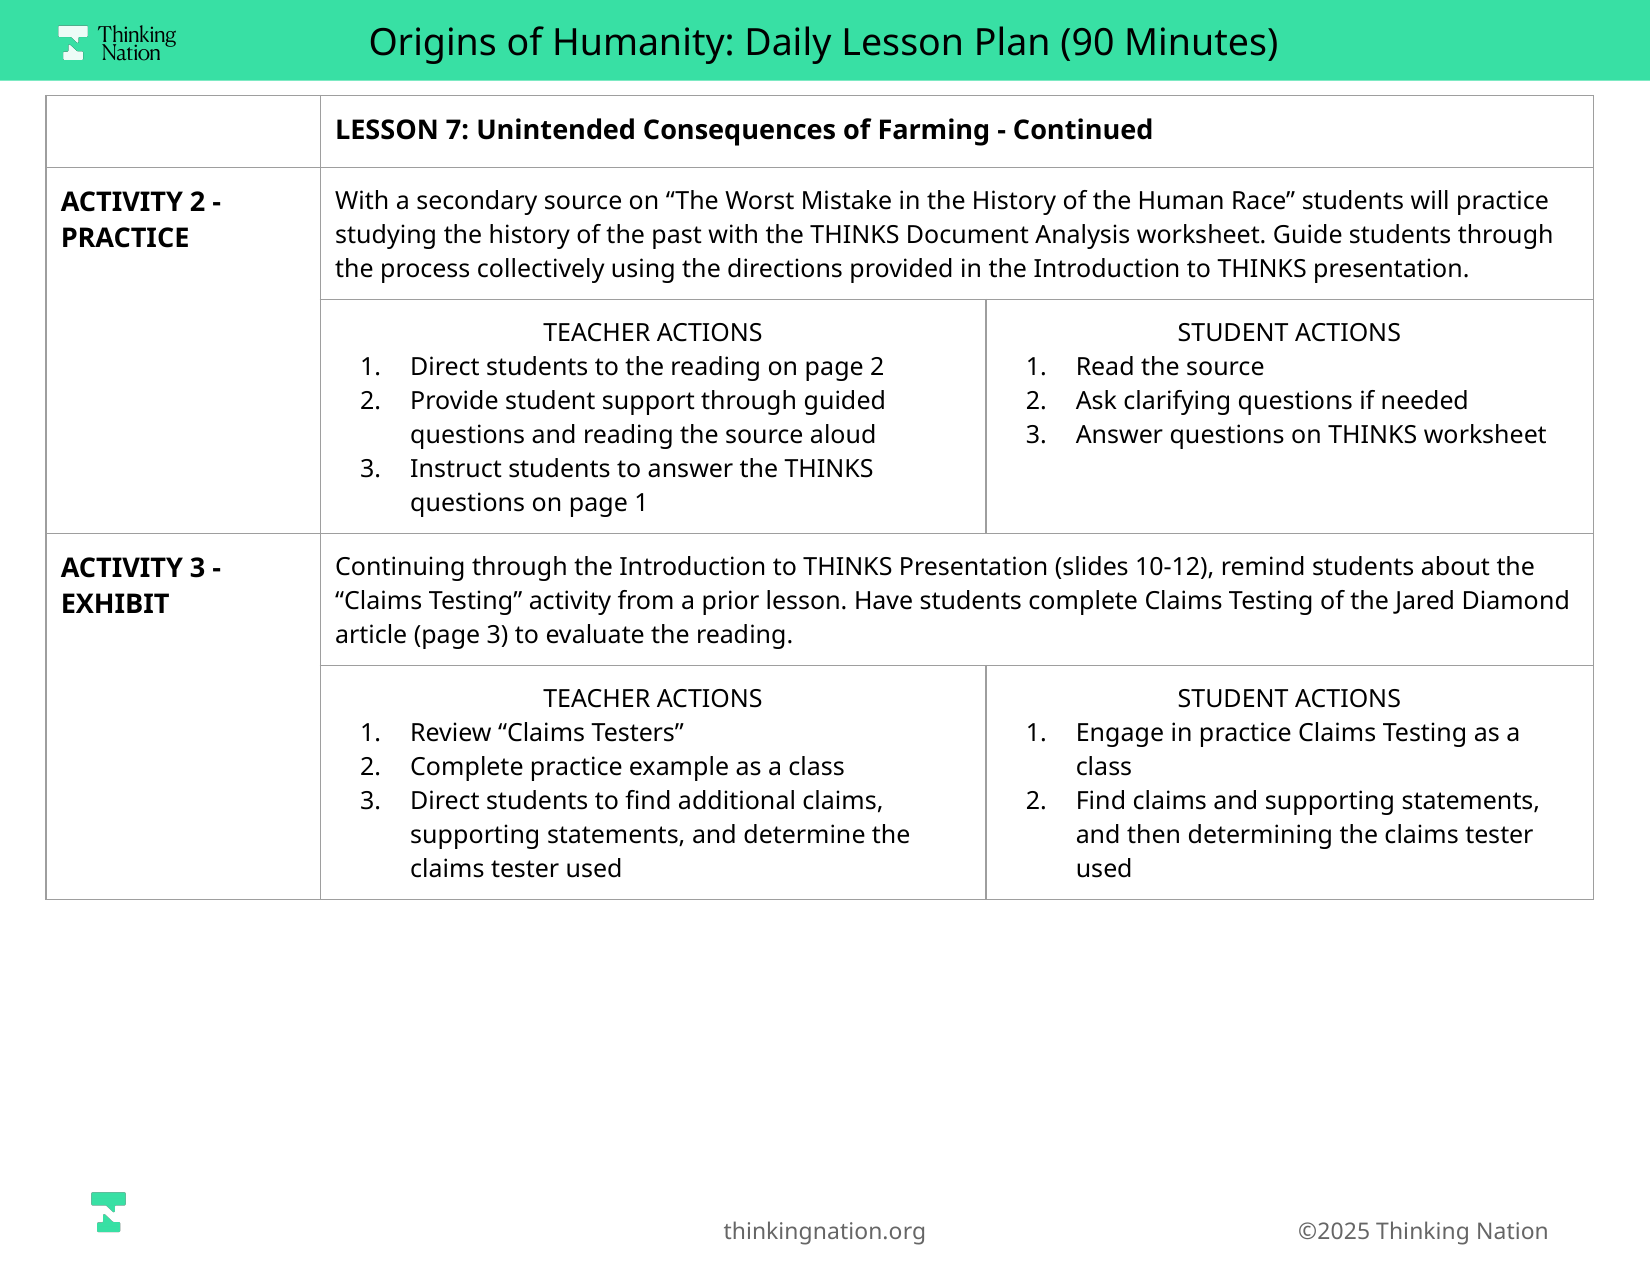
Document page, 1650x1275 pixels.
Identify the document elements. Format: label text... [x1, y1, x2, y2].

table_header LESSON 7: Unintended Consequences of Farming - Continued [321, 96, 1593, 167]
table_cell Continuing through the Introduction to THINKS Presentation (slides 10-12), remind students about the “Claims Testing” activity from a prior lesson. Have students complete Claims Testing of the Jared Diamond article (page 3) to evaluate the reading. [321, 534, 1593, 665]
table_cell STUDENT ACTIONS Read the source Ask clarifying questions if needed Answer questions on THINKS worksheet [987, 300, 1593, 533]
table_header [47, 96, 320, 167]
text_box ©2025 Thinking Nation [1174, 1200, 1566, 1240]
table_cell ACTIVITY 2 - PRACTICE [47, 168, 320, 533]
table_cell STUDENT ACTIONS Engage in practice Claims Testing as a class Find claims and supporting statements, and then determining the claims tester used [987, 666, 1593, 899]
picture [80, 1184, 136, 1240]
table_cell TEACHER ACTIONS Direct students to the reading on page 2 Provide student support through guided questions and reading the source aloud Instruct students to answer the THINKS questions on page 1 [321, 300, 985, 533]
table_cell ACTIVITY 3 - EXHIBIT [47, 534, 320, 899]
picture [45, 14, 180, 85]
text_box thinkingnation.org [629, 1200, 1021, 1240]
text_box Origins of Humanity: Daily Lesson Plan (90 Minutes) [0, 0, 1650, 81]
table_cell With a secondary source on “The Worst Mistake in the History of the Human Race” students will practice studying the history of the past with the THINKS Document Analysis worksheet. Guide students through the process collectively using the directions provided in the Introduction to THINKS presentation. [321, 168, 1593, 299]
table_cell TEACHER ACTIONS Review “Claims Testers” Complete practice example as a class Direct students to find additional claims, supporting statements, and determine the claims tester used [321, 666, 985, 899]
